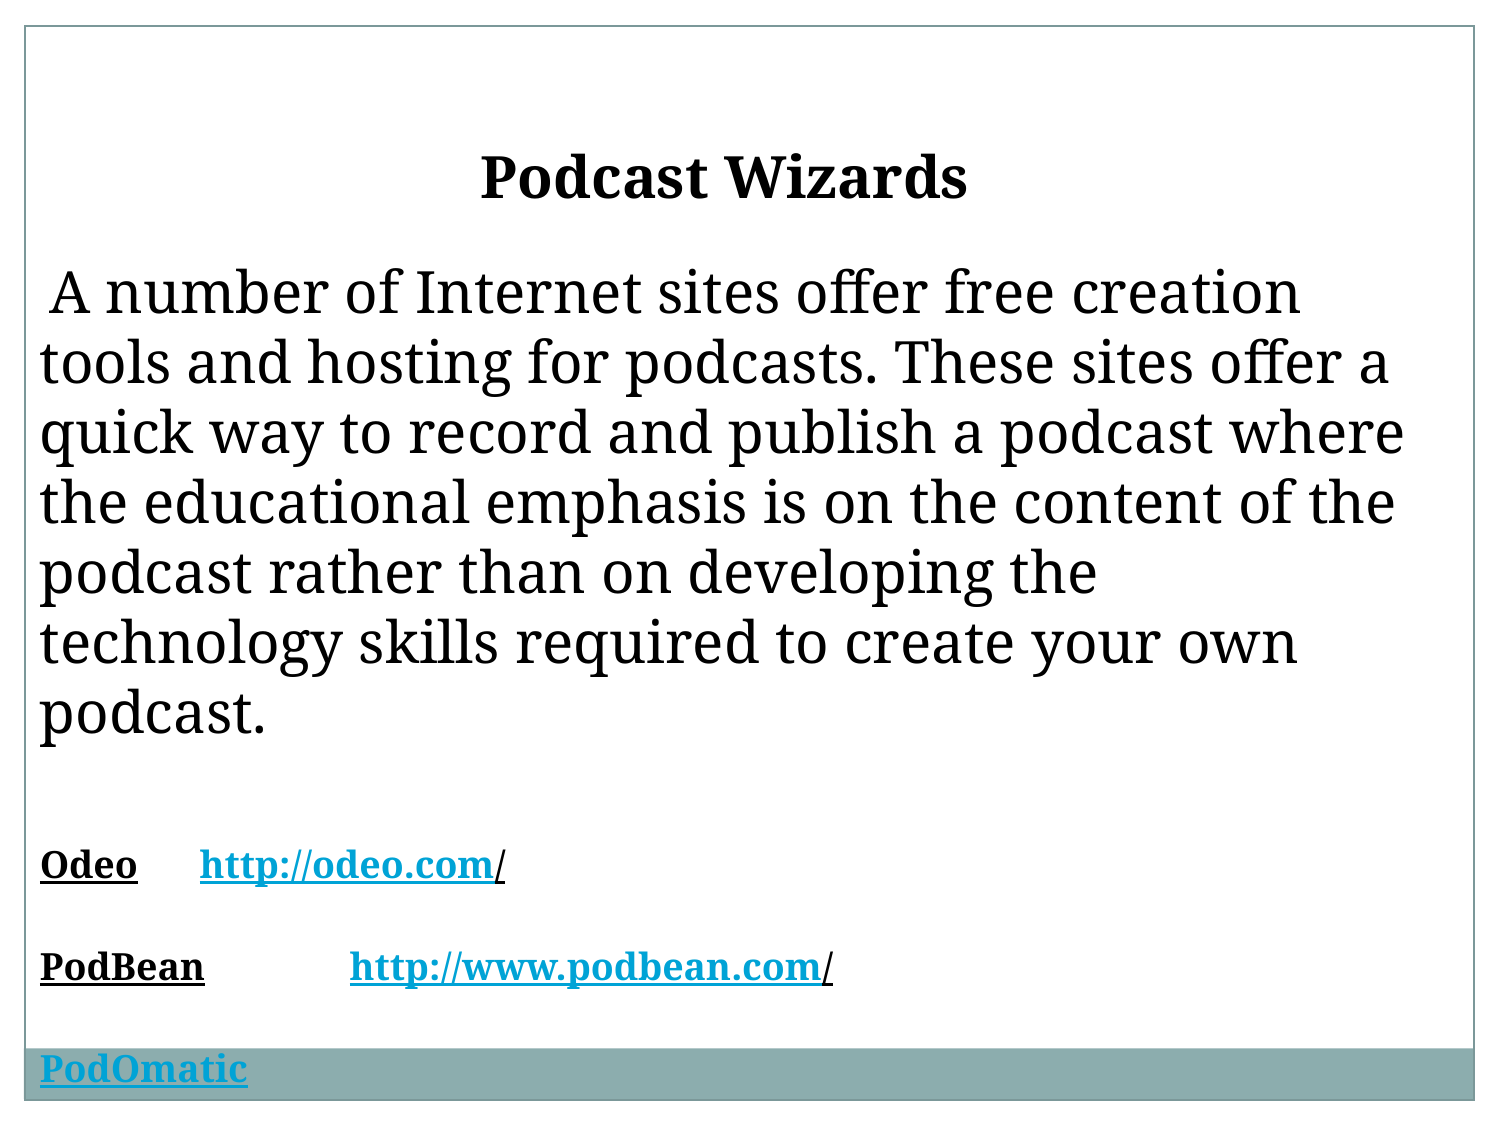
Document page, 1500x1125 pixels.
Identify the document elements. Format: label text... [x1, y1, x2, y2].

text_box Podcast Wizards A number of Internet sites offer free creation tools and hosting for podcasts. These sites offer a quick way to record and publish a podcast where the educational emphasis is on the content of the podcast rather than on developing the technology skills required to create your own podcast. Odeo http://odeo.com/ PodBean http://www.podbean.com/ PodOmatic [24, 87, 1425, 1125]
